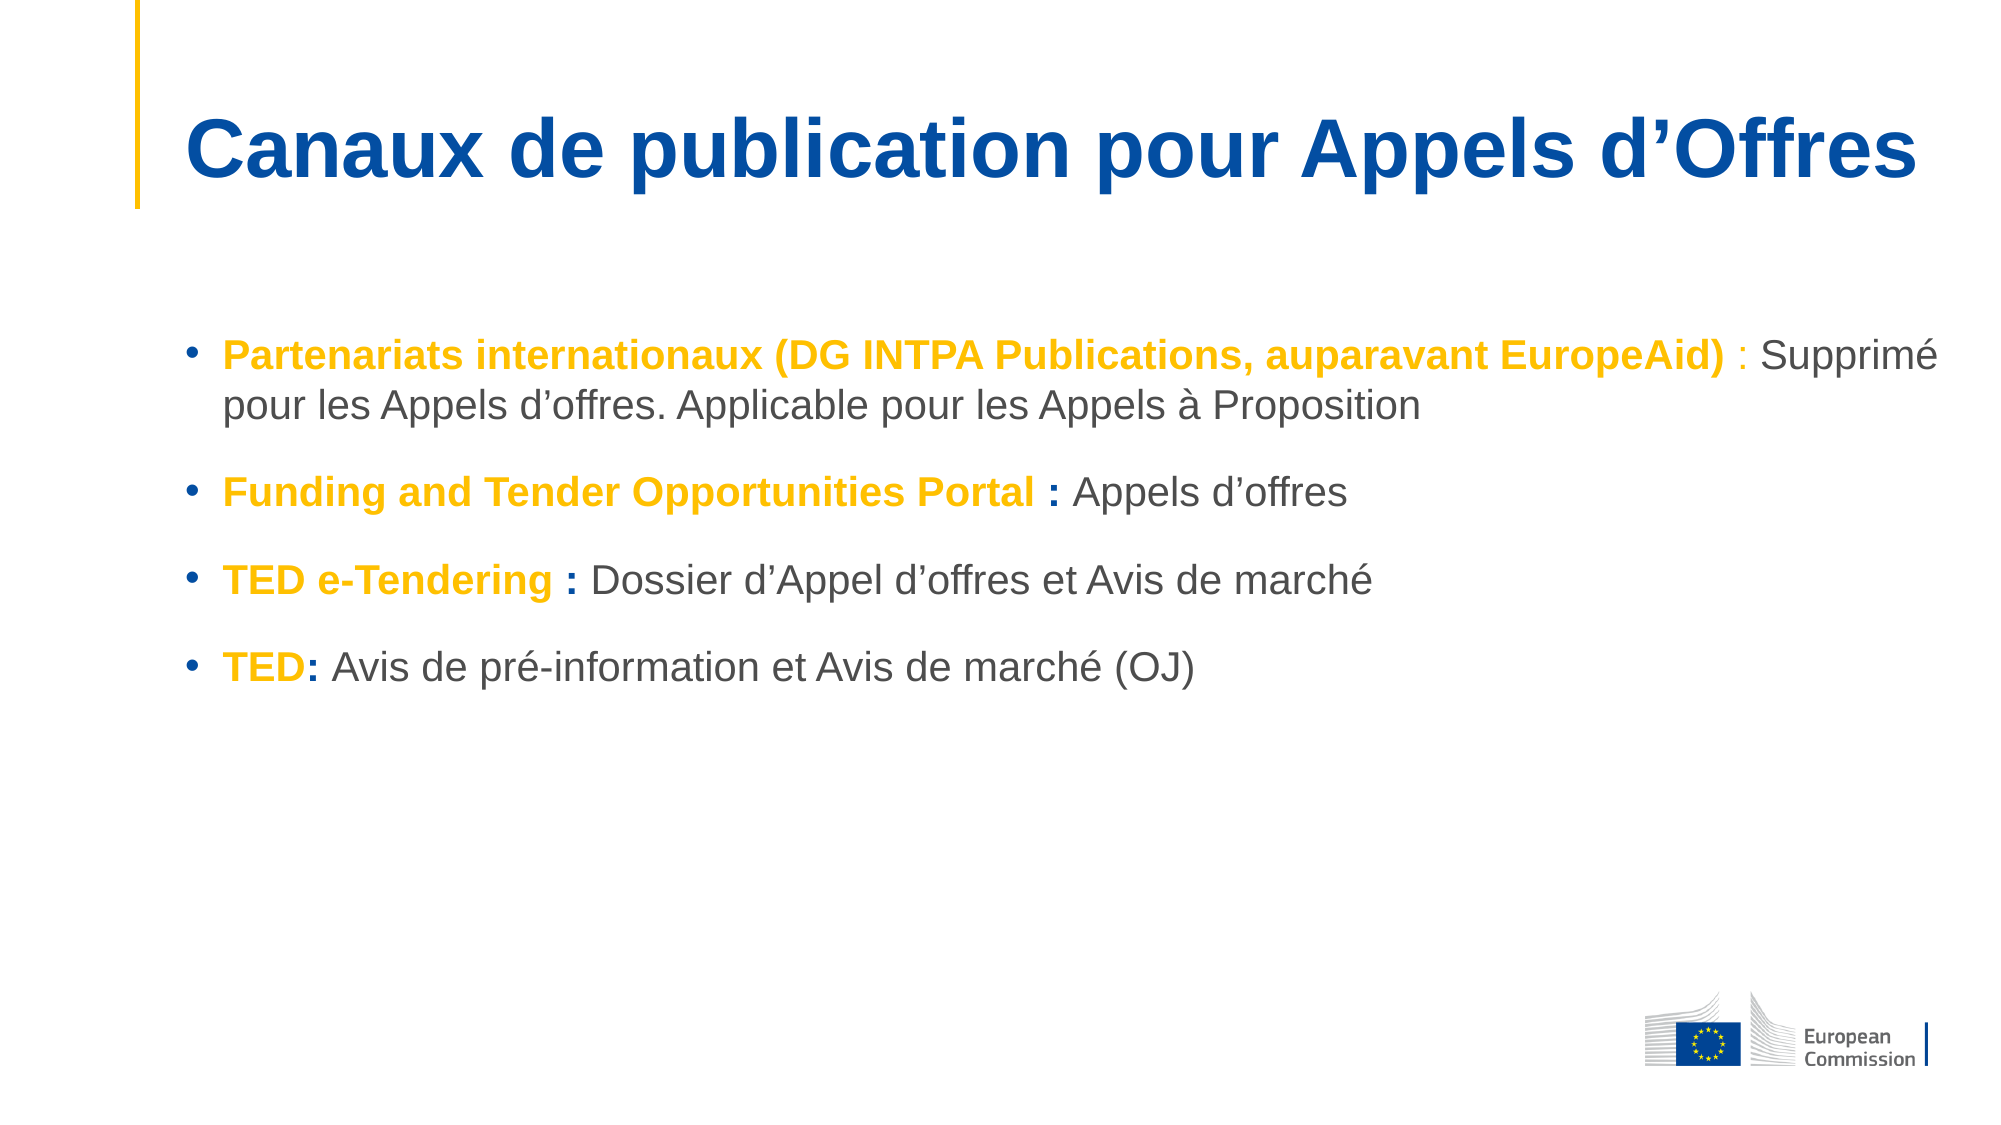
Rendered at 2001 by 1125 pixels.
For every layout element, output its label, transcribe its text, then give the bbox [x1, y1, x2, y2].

picture [1645, 991, 1928, 1066]
list Partenariats internationaux (DG INTPA Publications, auparavant EuropeAid) : Supprimé pour les Appels d’offres. Applicable pour les Appels à Proposition Funding and Tender Opportunities Portal : Appels d’offres TED e-Tendering : Dossier d’Appel d’offres et Avis de marché TED: Avis de pré-information et Avis de marché (OJ) [170, 319, 1960, 957]
title Canaux de publication pour Appels d’Offres [170, 66, 1960, 196]
